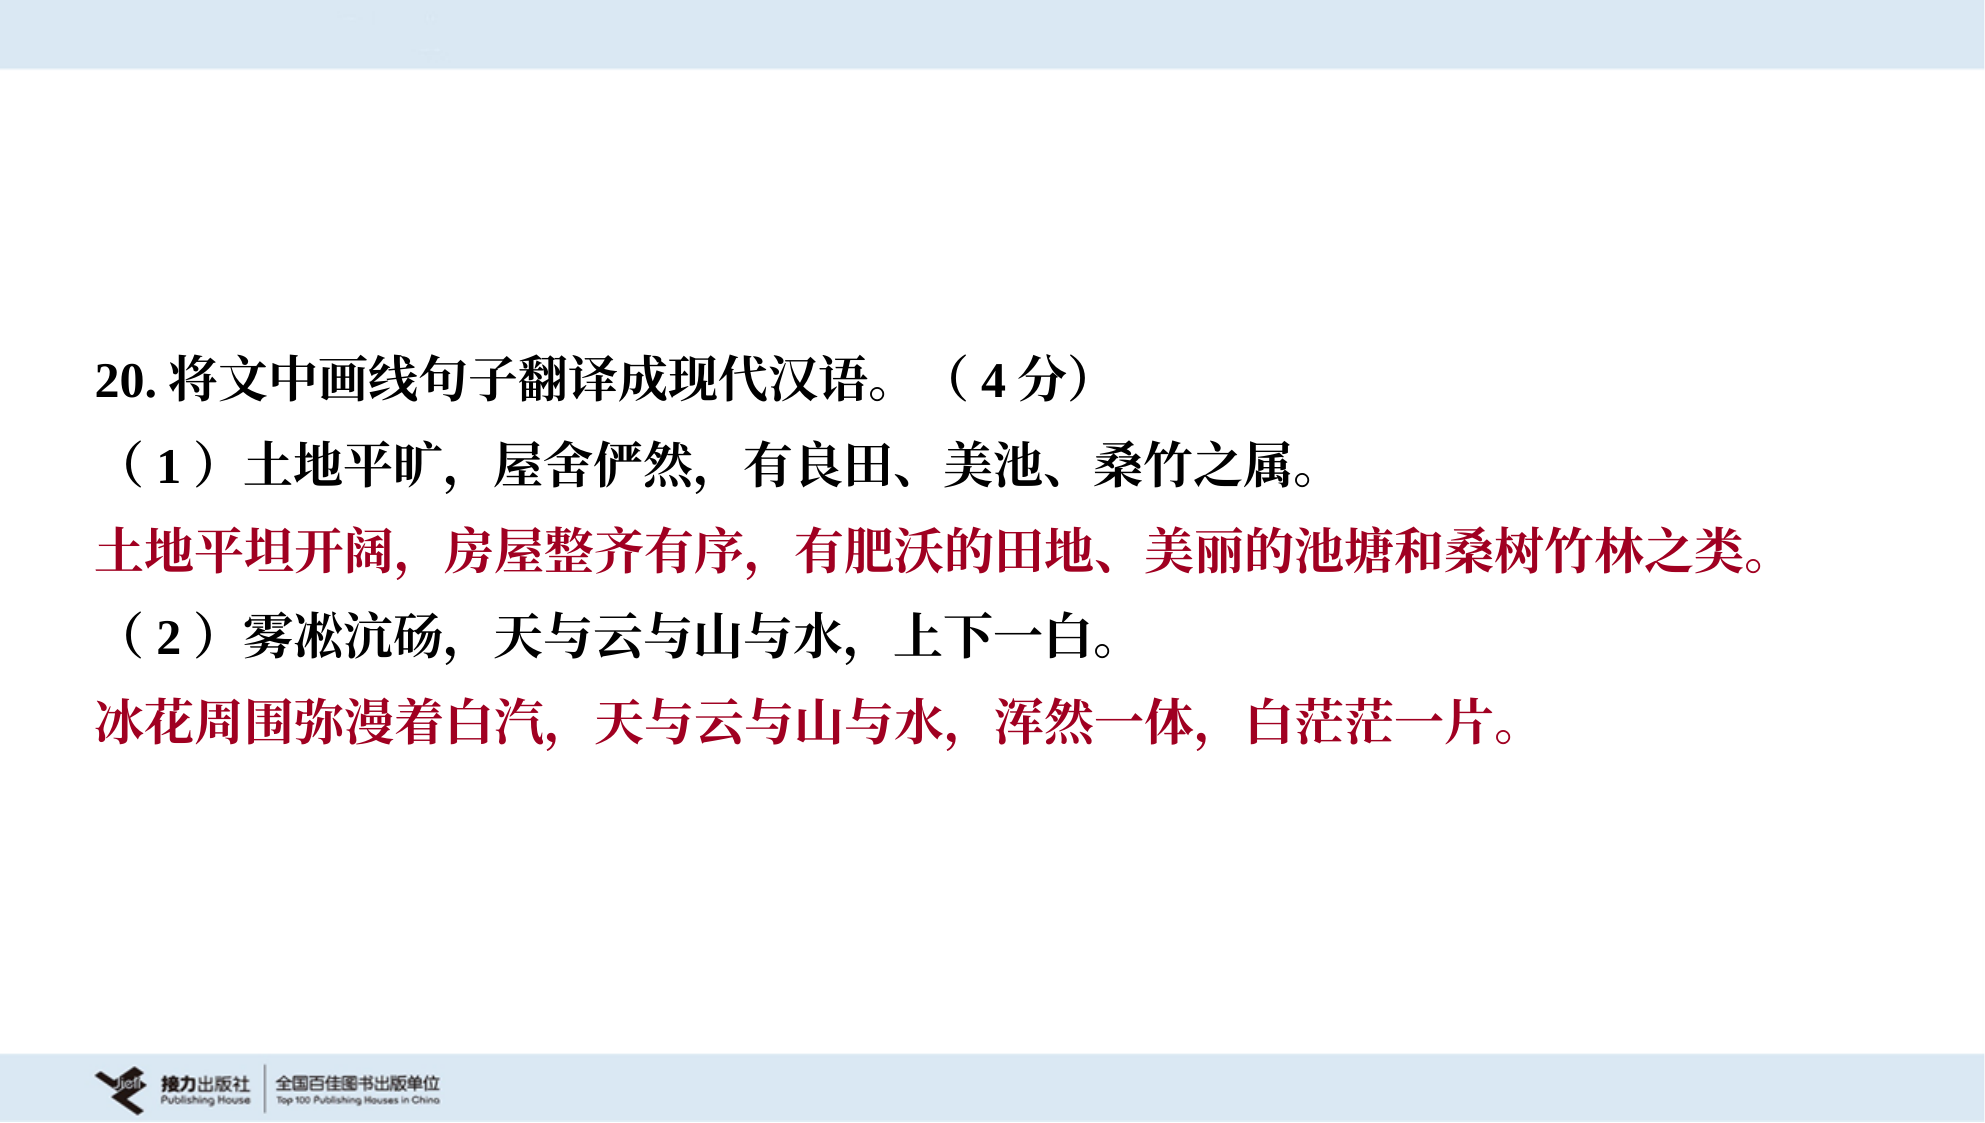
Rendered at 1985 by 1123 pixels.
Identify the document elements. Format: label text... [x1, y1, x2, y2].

picture [0, 0, 1985, 1122]
text_box 土地平坦开阔，房屋整齐有序，有肥沃的田地、美丽的池塘和桑树竹林之类。 [94, 491, 1892, 577]
text_box （2）雾凇沆砀，天与云与山与水，上下一白。 [94, 577, 1892, 663]
text_box （1）土地平旷，屋舍俨然，有良田、美池、桑竹之属。 [94, 405, 1892, 491]
text_box 冰花周围弥漫着白汽，天与云与山与水，浑然一体，白茫茫一片。 [94, 663, 1892, 751]
text_box 20.将文中画线句子翻译成现代汉语。（4分） [94, 320, 1892, 405]
